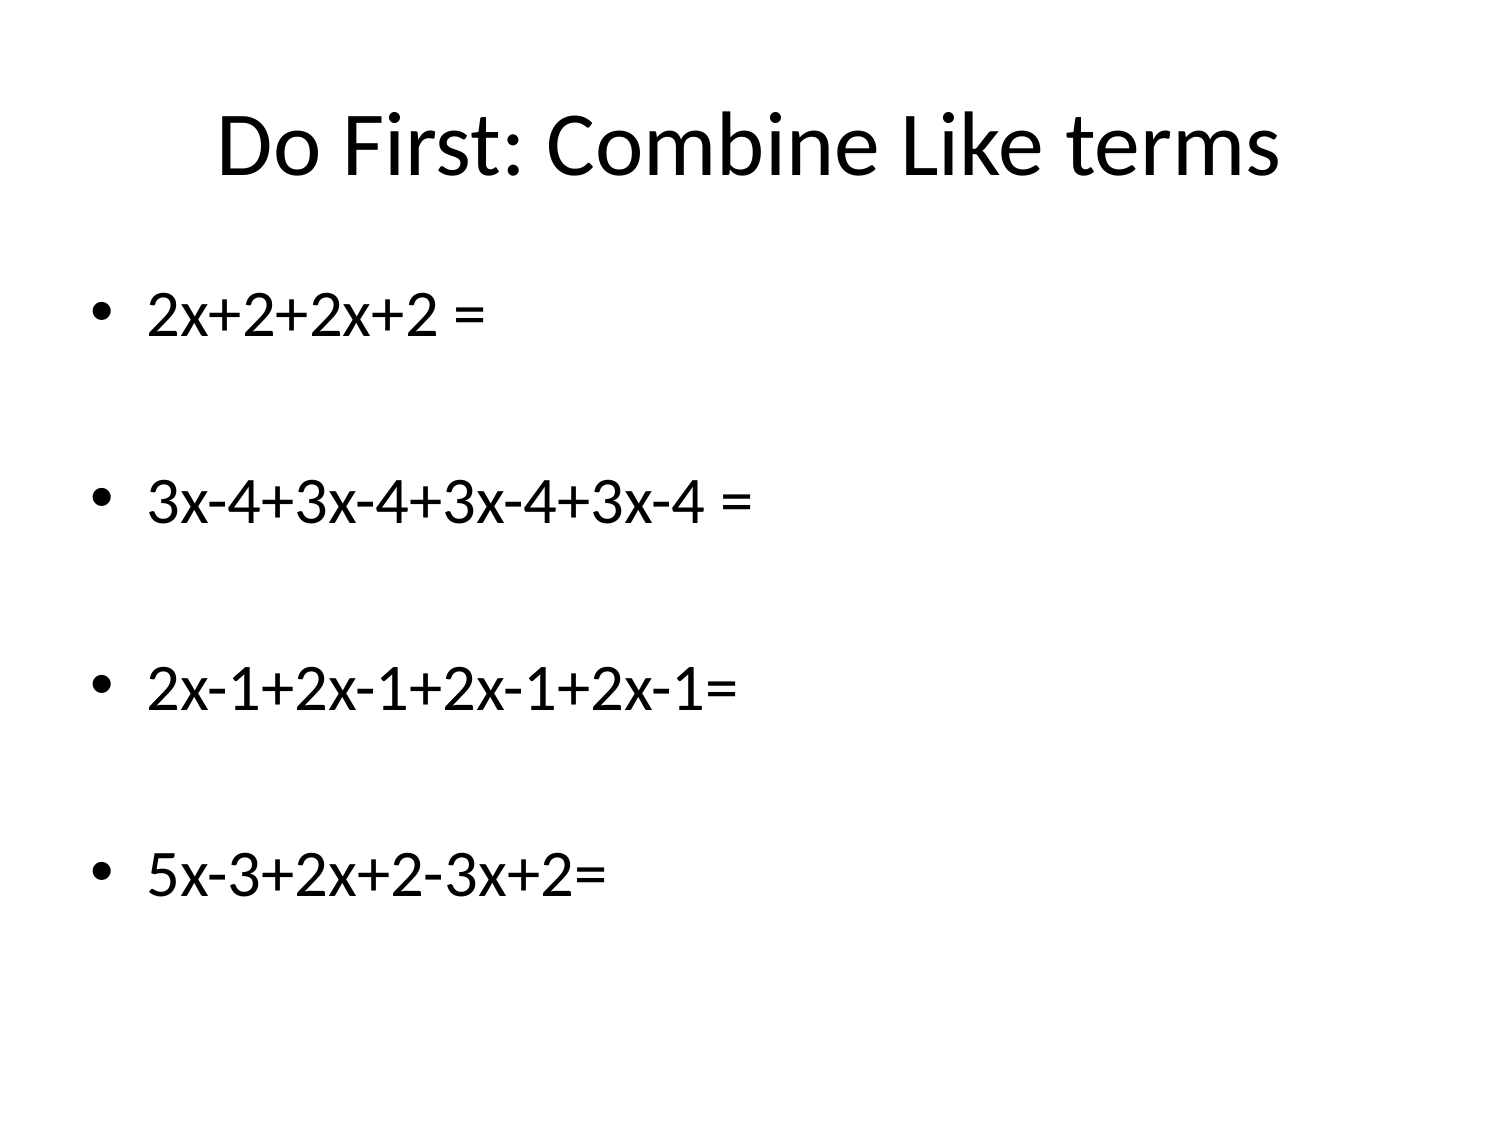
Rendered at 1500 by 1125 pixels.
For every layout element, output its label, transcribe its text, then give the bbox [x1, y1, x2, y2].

list 2x+2+2x+2 = 3x-4+3x-4+3x-4+3x-4 = 2x-1+2x-1+2x-1+2x-1= 5x-3+2x+2-3x+2= [75, 262, 1425, 1005]
title Do First: Combine Like terms [75, 45, 1425, 233]
